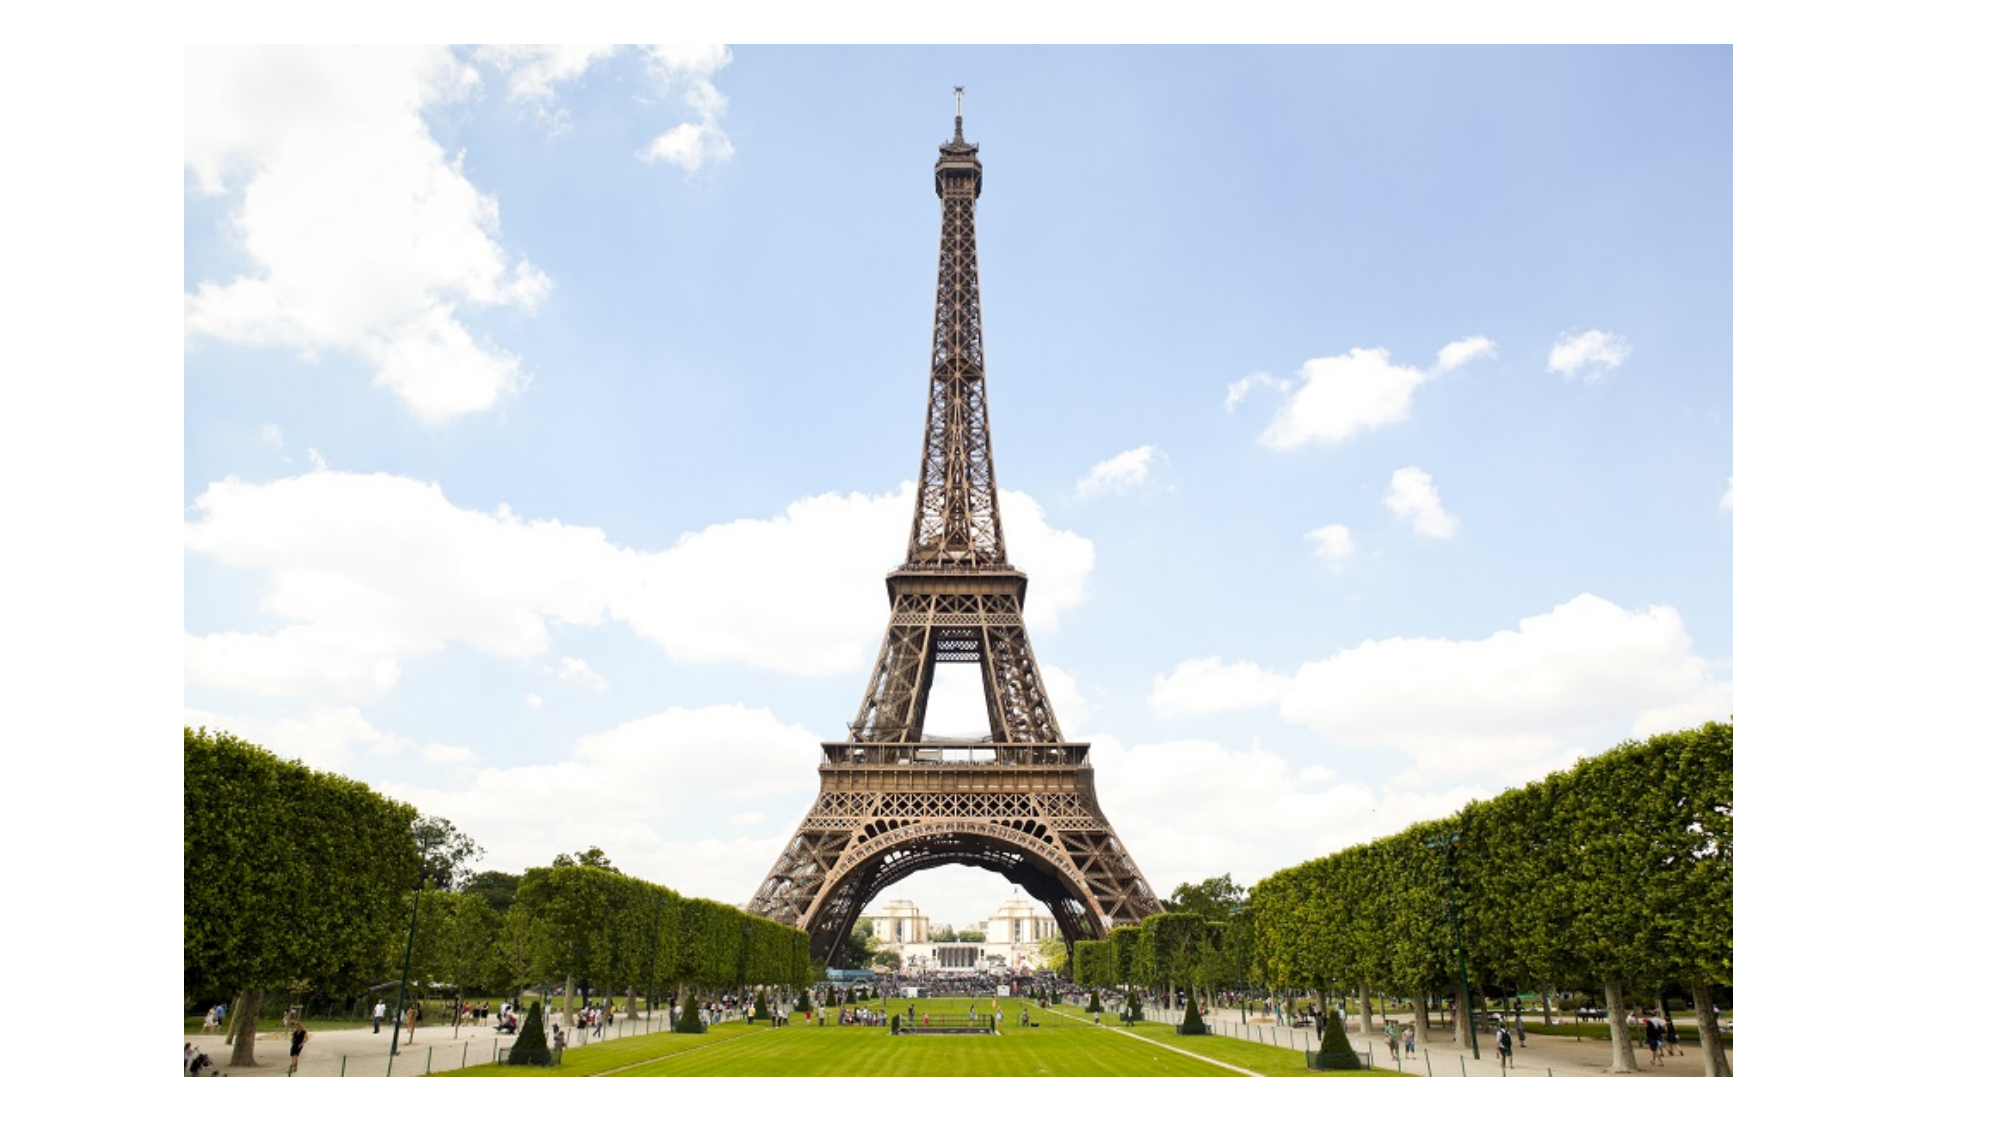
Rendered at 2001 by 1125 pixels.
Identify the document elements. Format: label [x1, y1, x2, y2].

picture [184, 44, 1733, 1077]
